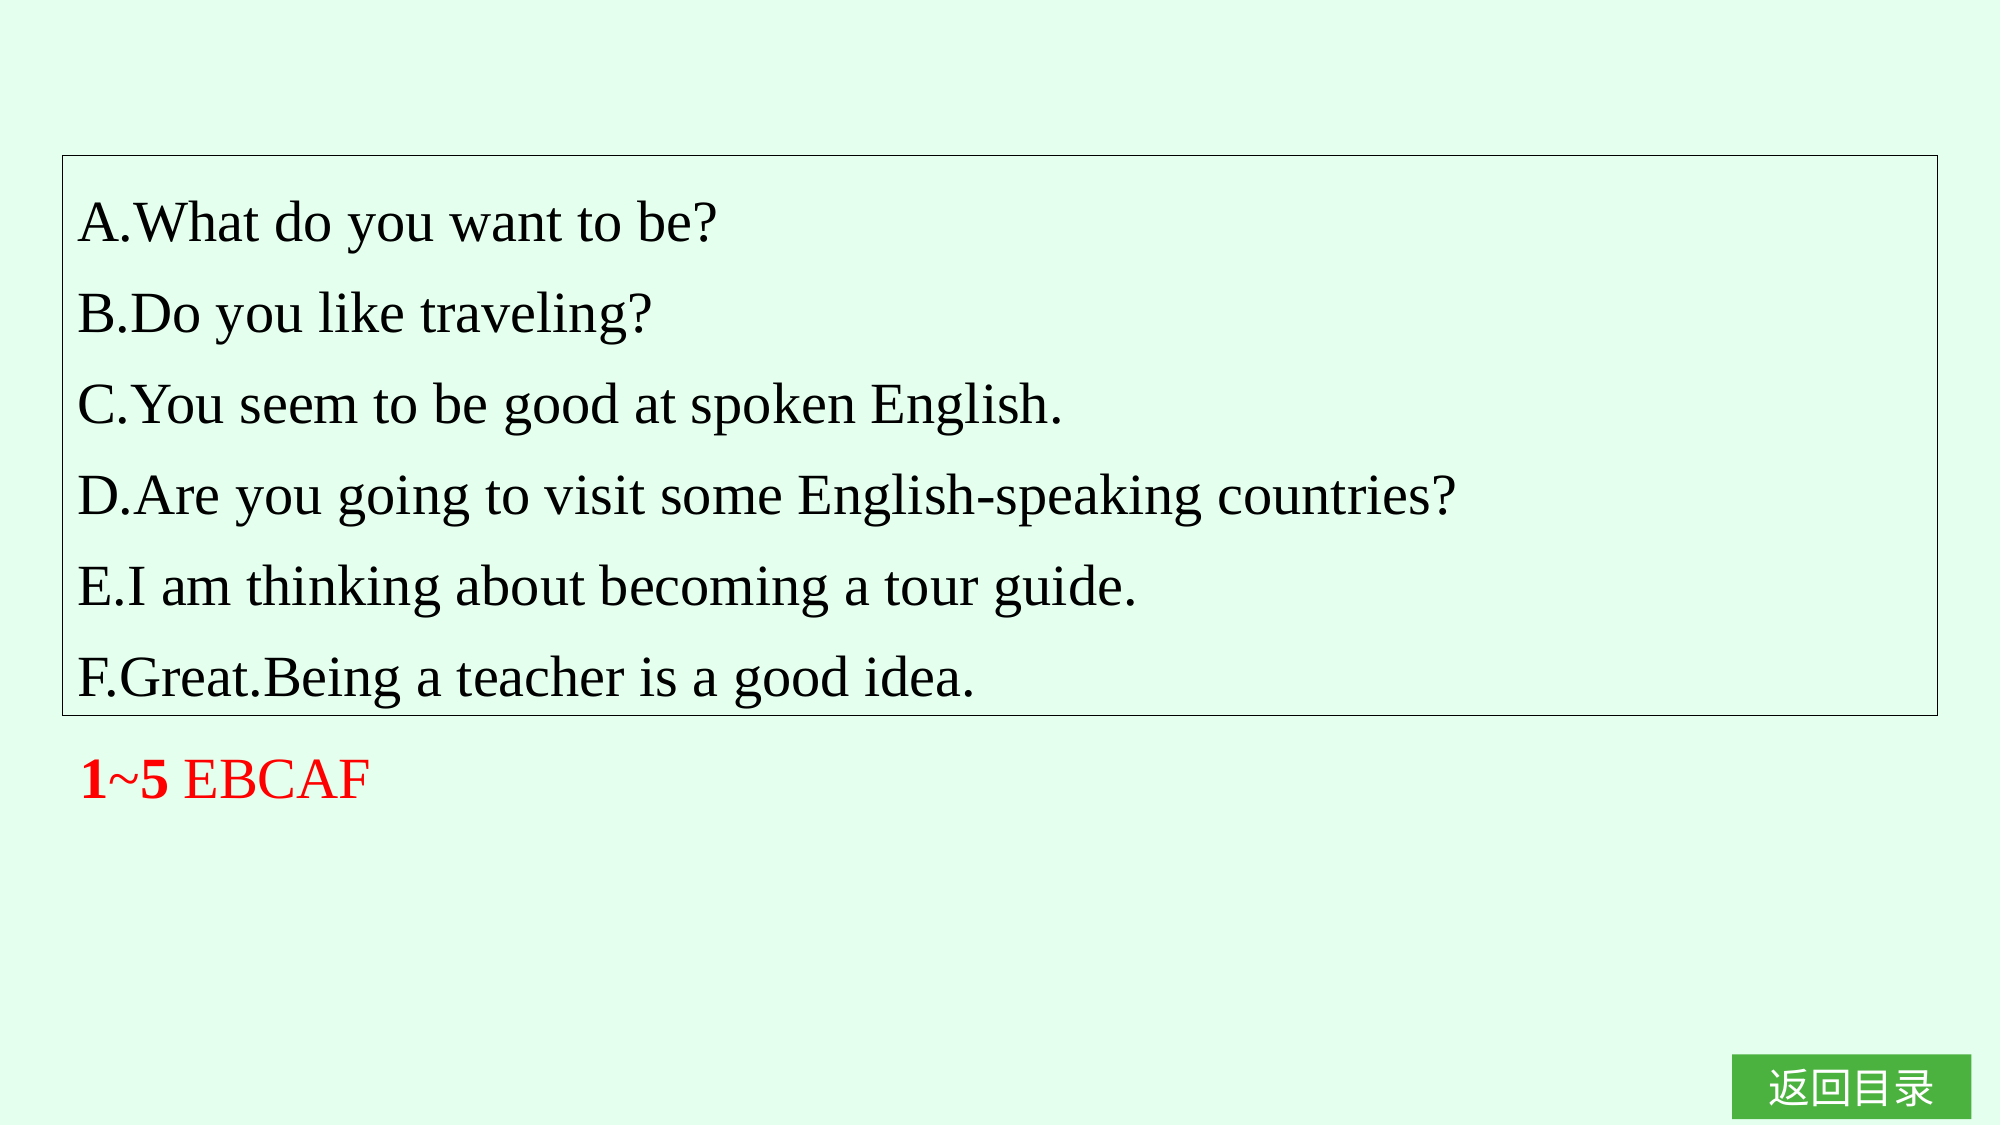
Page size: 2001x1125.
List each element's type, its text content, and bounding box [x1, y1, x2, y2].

text_box 1~5 EBCAF [64, 711, 401, 818]
text_box A.What do you want to be? B.Do you like traveling? C.You seem to be good at spoken English. D.Are you going to visit some English-speaking countries? E.I am thinking about becoming a tour guide. F.Great.Being a teacher is a good idea. [62, 155, 1938, 716]
